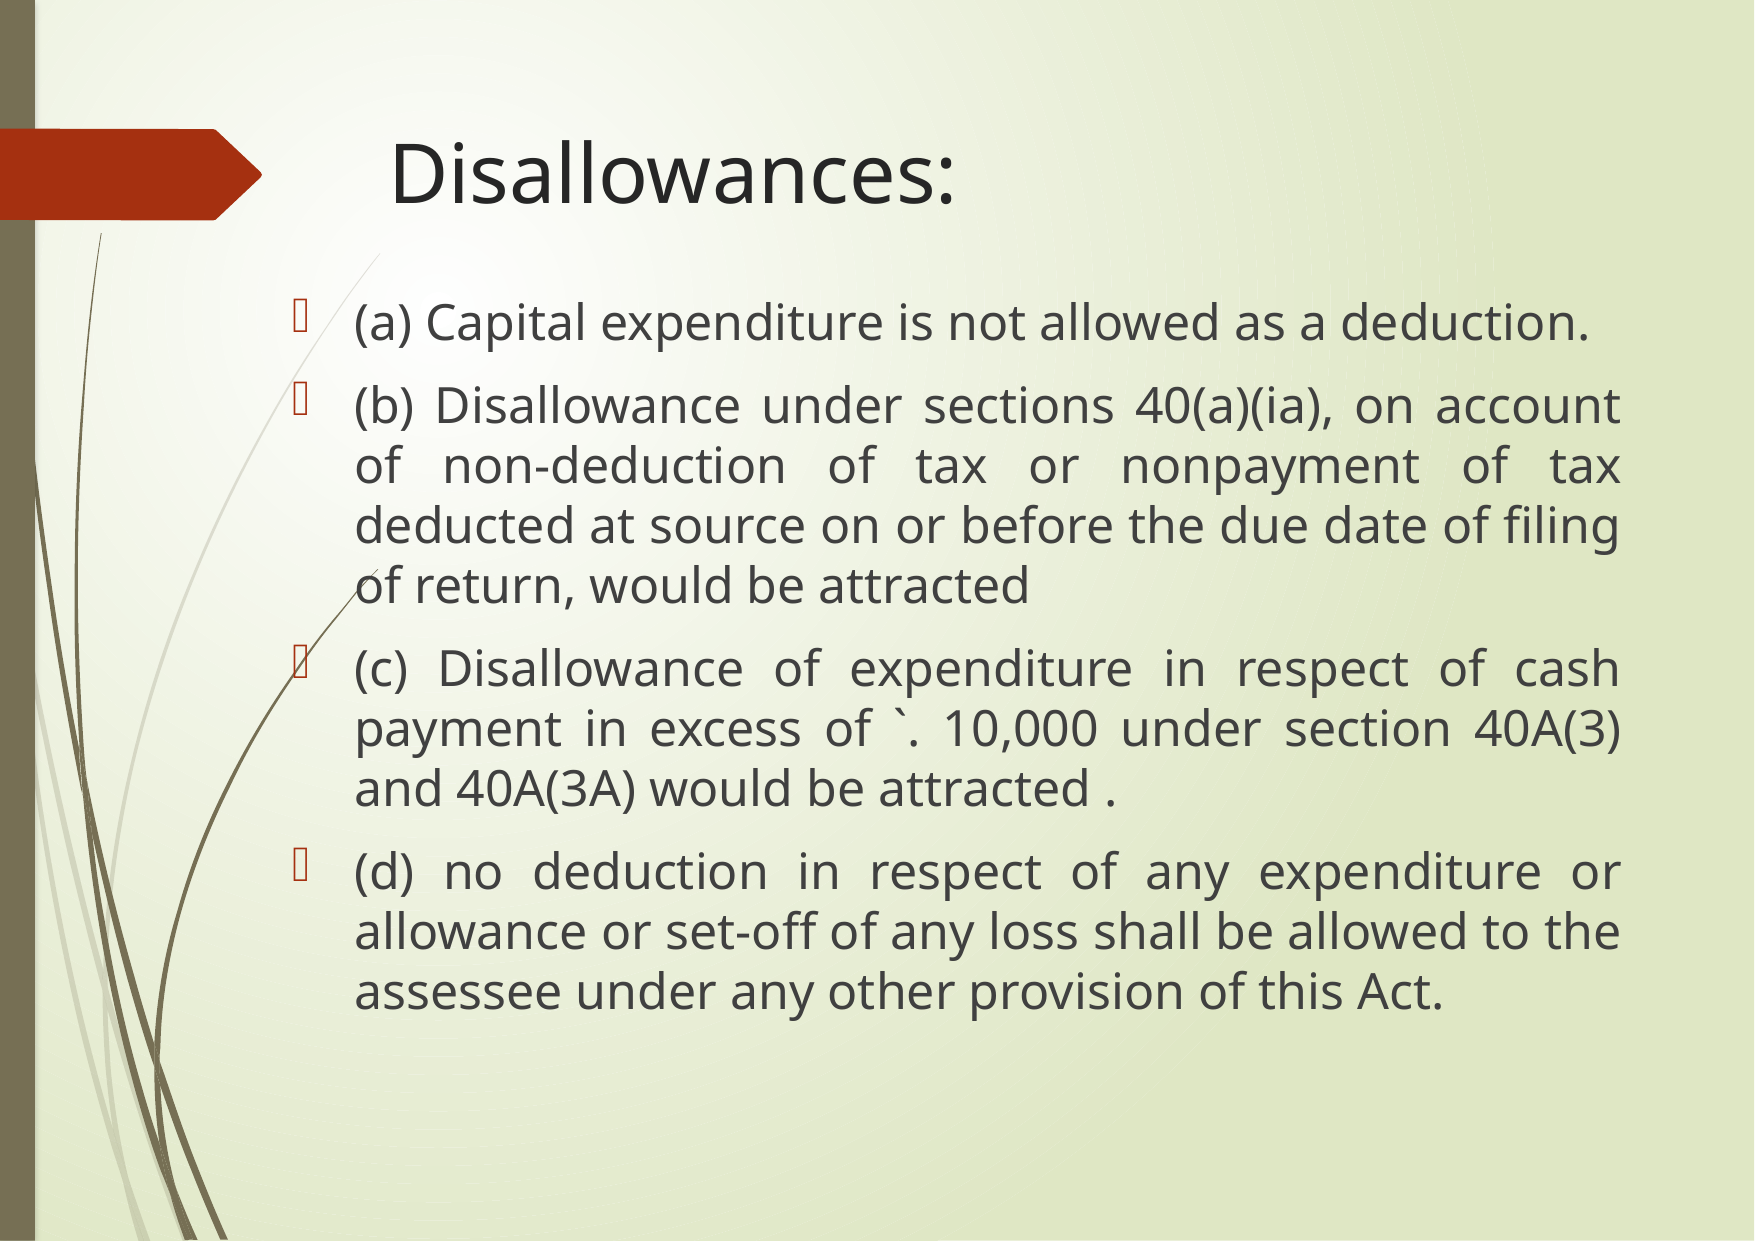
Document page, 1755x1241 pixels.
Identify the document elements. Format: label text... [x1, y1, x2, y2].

list (a) Capital expenditure is not allowed as a deduction. (b) Disallowance under sections 40(a)(ia), on account of non-deduction of tax or nonpayment of tax deducted at source on or before the due date of filing of return, would be attracted (c) Disallowance of expenditure in respect of cash payment in excess of `. 10,000 under section 40A(3) and 40A(3A) would be attracted . (d) no deduction in respect of any expenditure or allowance or set-off of any loss shall be allowed to the assessee under any other provision of this Act. [277, 282, 1638, 1070]
title Disallowances: [373, 112, 1638, 282]
